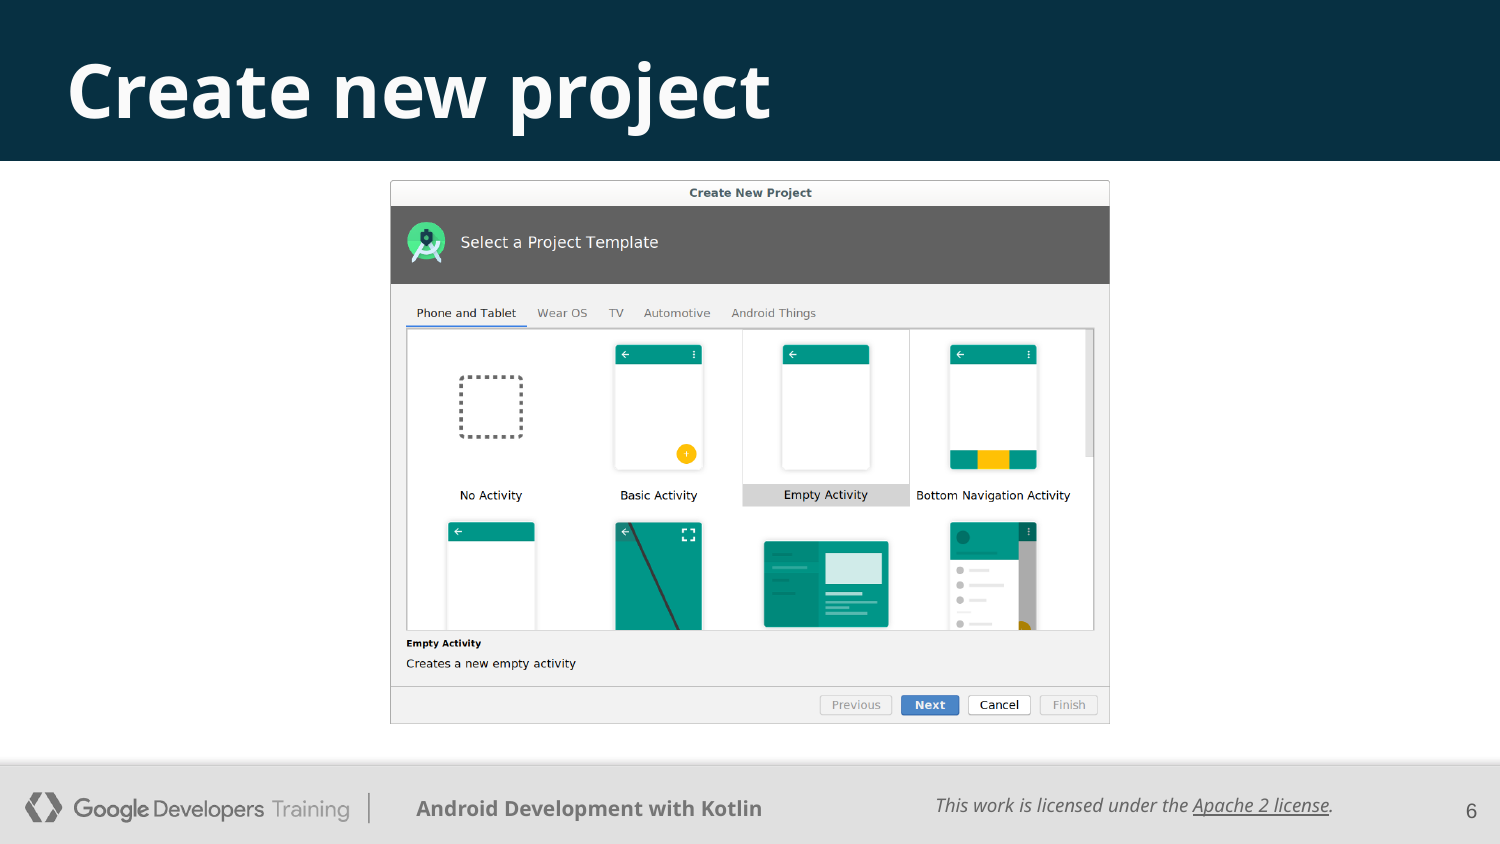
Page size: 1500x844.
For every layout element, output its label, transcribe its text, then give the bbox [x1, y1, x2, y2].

slide_number ‹#› [1402, 777, 1493, 842]
title Create new project [51, 28, 1449, 122]
picture [0, 161, 1500, 844]
